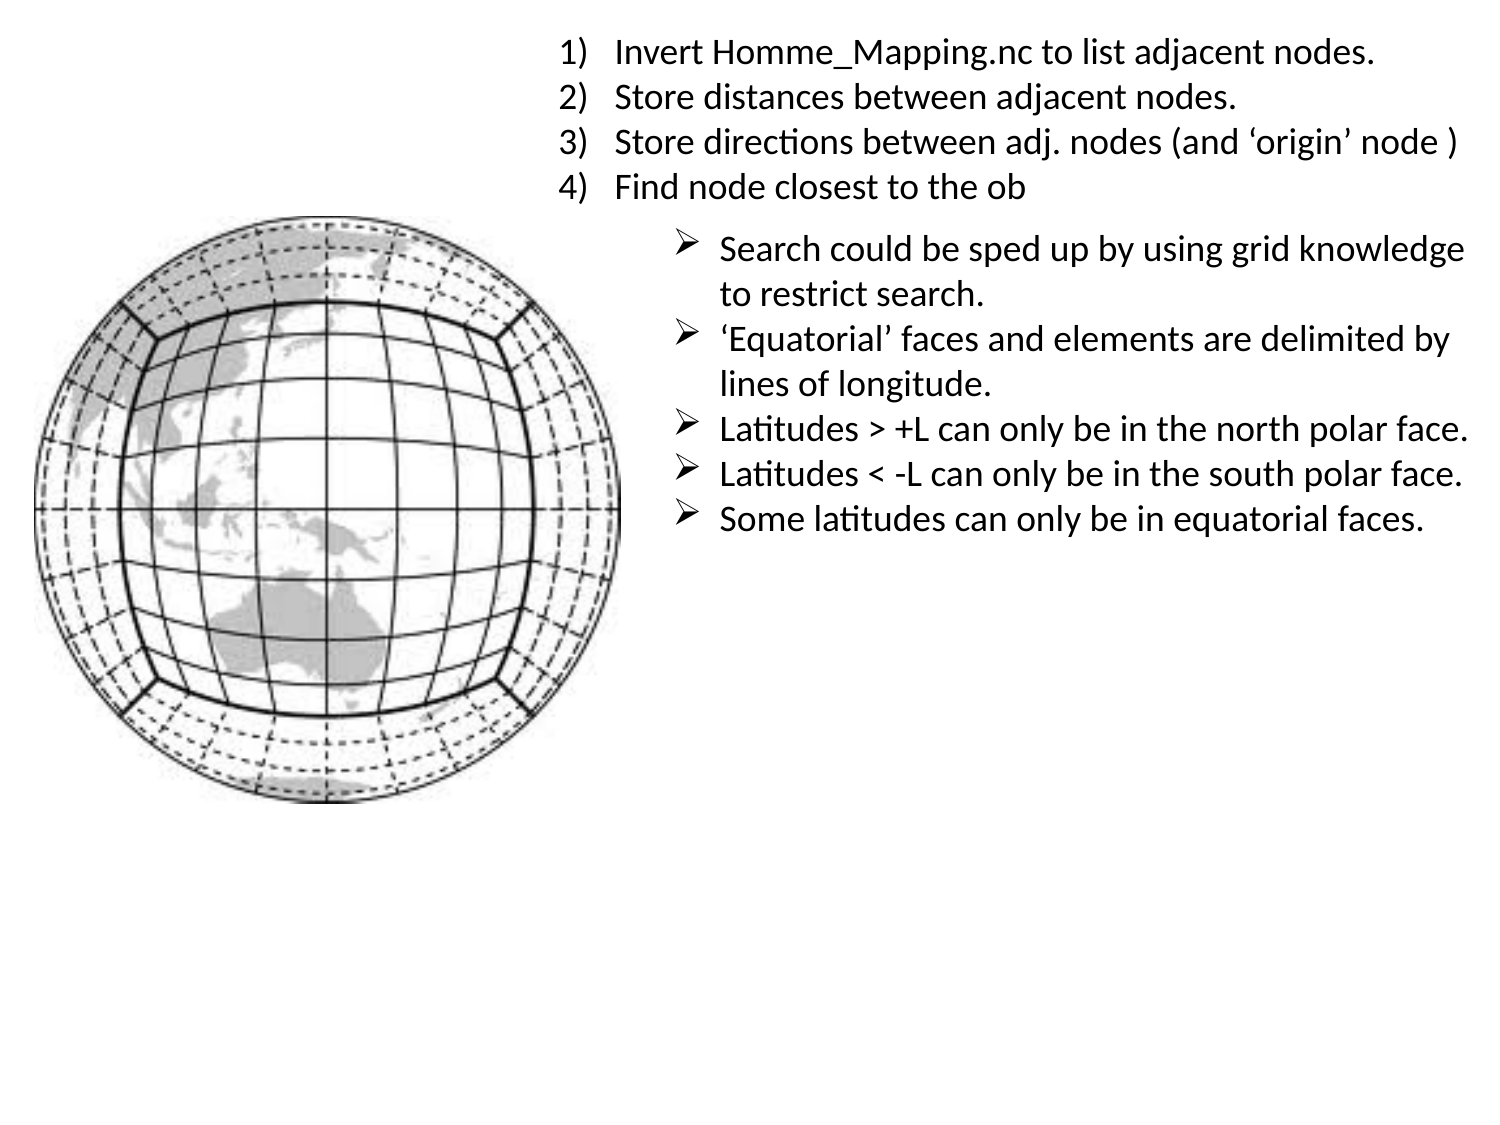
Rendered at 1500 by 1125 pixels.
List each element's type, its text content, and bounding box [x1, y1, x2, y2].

text_box Invert Homme_Mapping.nc to list adjacent nodes. Store distances between adjacent nodes. Store directions between adj. nodes (and ‘origin’ node ) Find node closest to the ob [543, 19, 1487, 215]
text_box Search could be sped up by using grid knowledge to restrict search. ‘Equatorial’ faces and elements are delimited by lines of longitude. Latitudes > +L can only be in the north polar face. Latitudes < -L can only be in the south polar face. Some latitudes can only be in equatorial faces. [657, 216, 1487, 592]
picture [33, 216, 622, 804]
